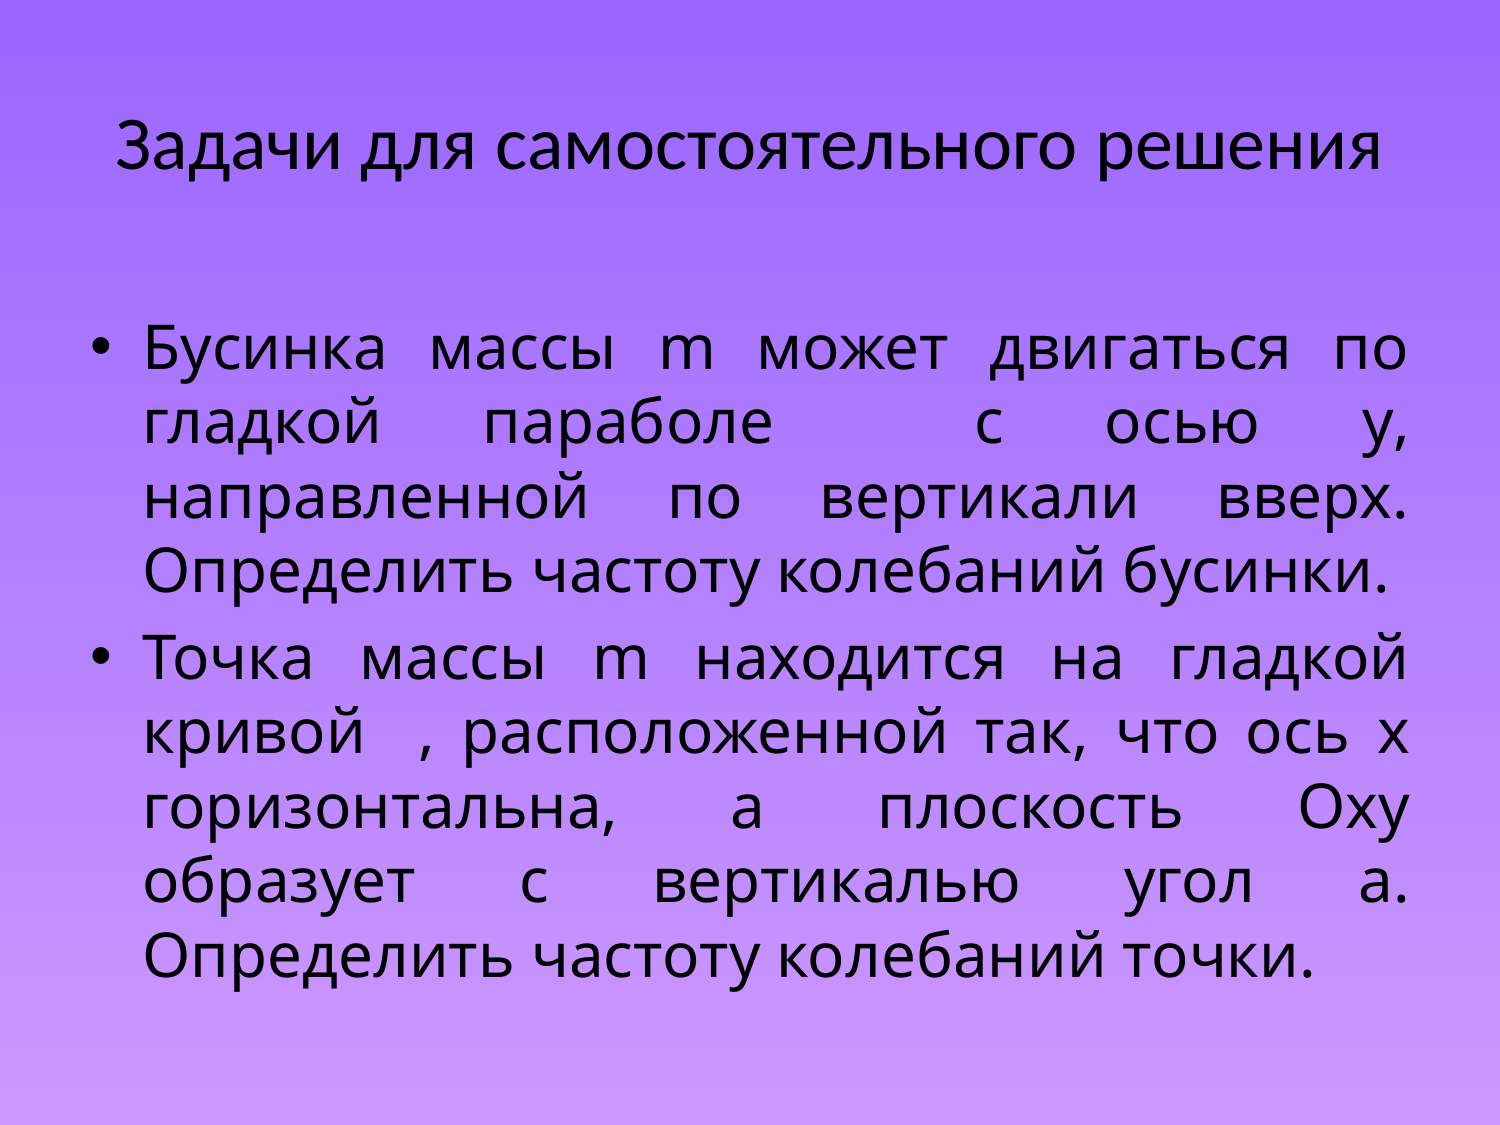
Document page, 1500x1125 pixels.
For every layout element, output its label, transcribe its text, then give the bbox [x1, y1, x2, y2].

title Задачи для самостоятельного решения [75, 45, 1425, 233]
